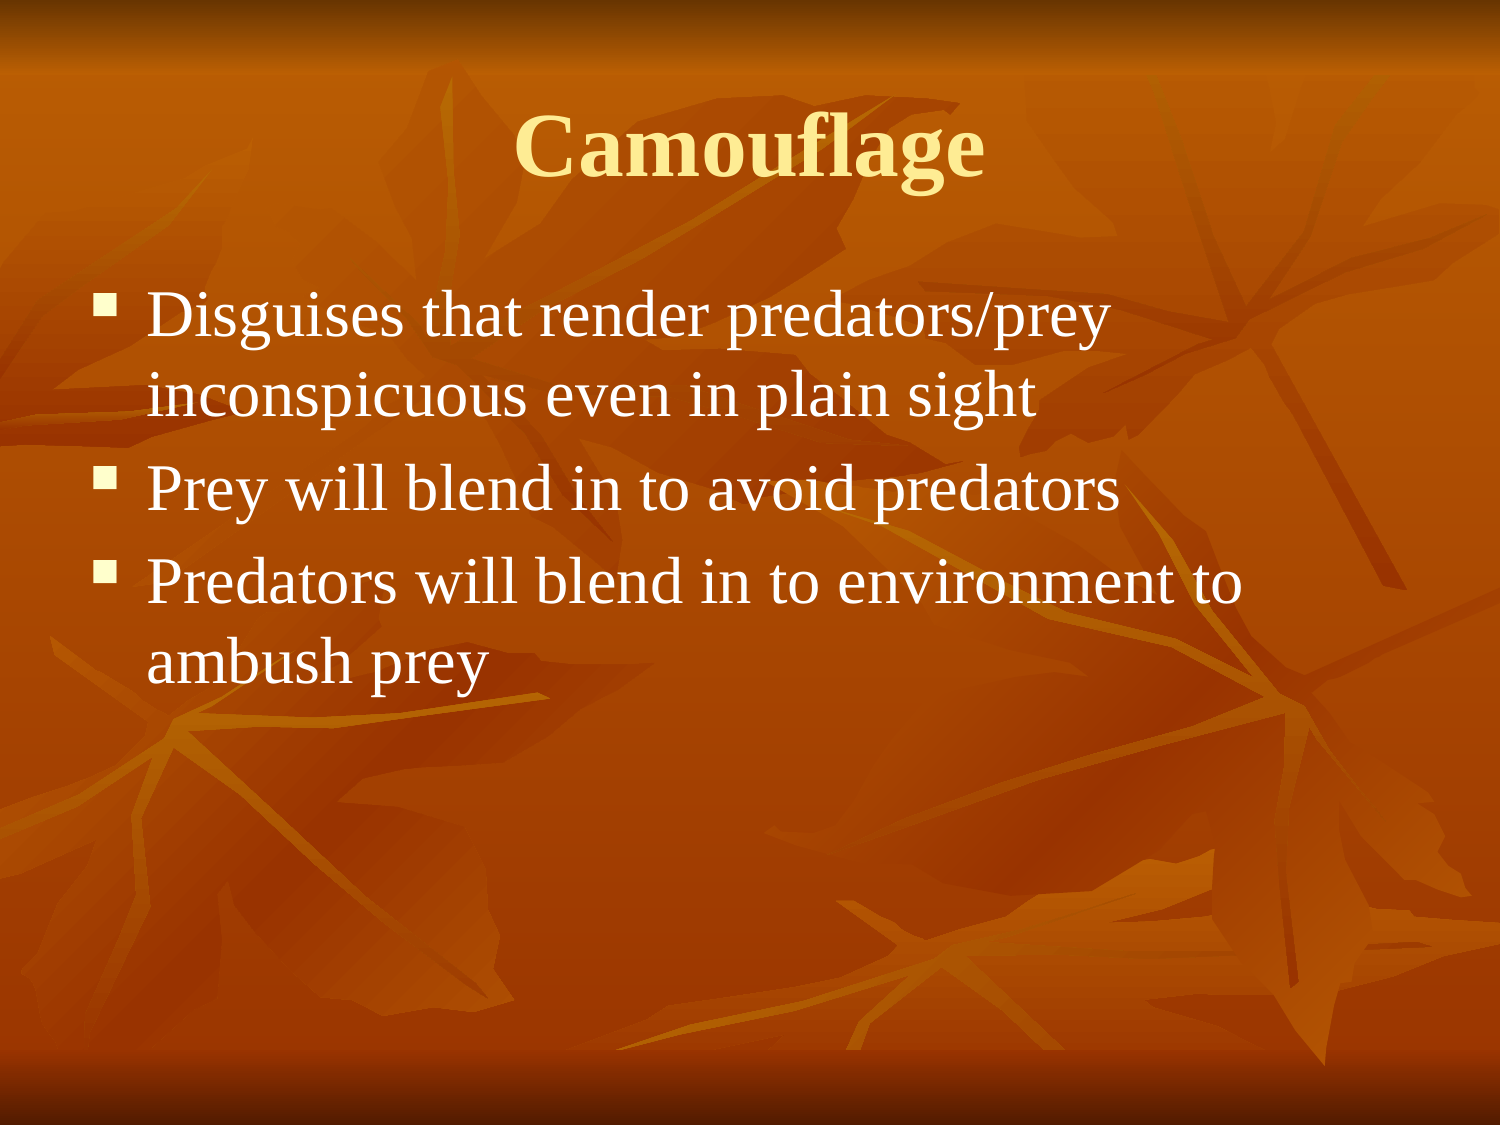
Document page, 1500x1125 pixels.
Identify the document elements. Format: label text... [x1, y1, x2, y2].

title Camouflage [74, 45, 1426, 234]
list Disguises that render predators/prey inconspicuous even in plain sight Prey will blend in to avoid predators Predators will blend in to environment to ambush prey [74, 262, 1426, 1006]
